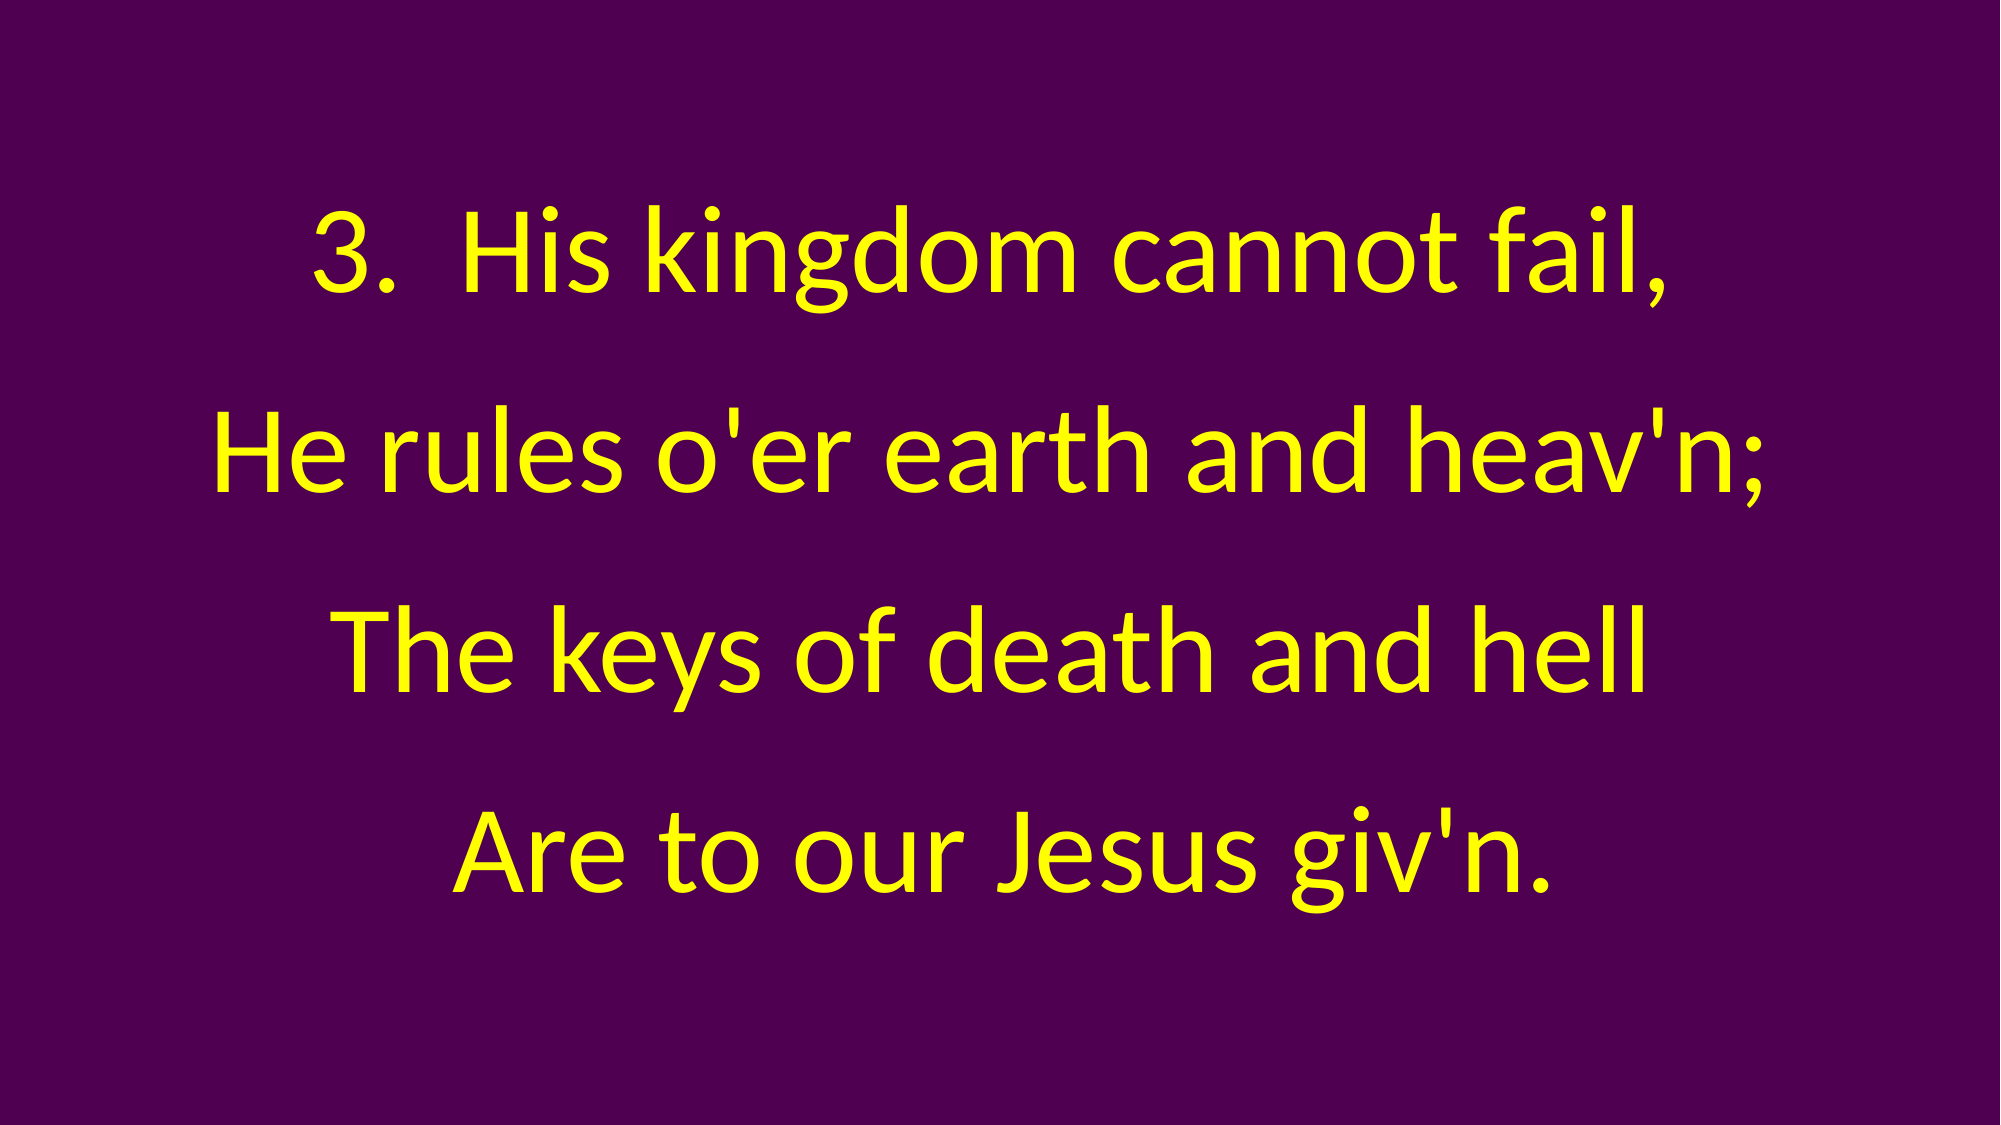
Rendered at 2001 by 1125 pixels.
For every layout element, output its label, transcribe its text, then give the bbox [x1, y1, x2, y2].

text_box 3. His kingdom cannot fail, He rules o'er earth and heav'n; The keys of death and hell Are to our Jesus giv'n. [0, 159, 2000, 925]
